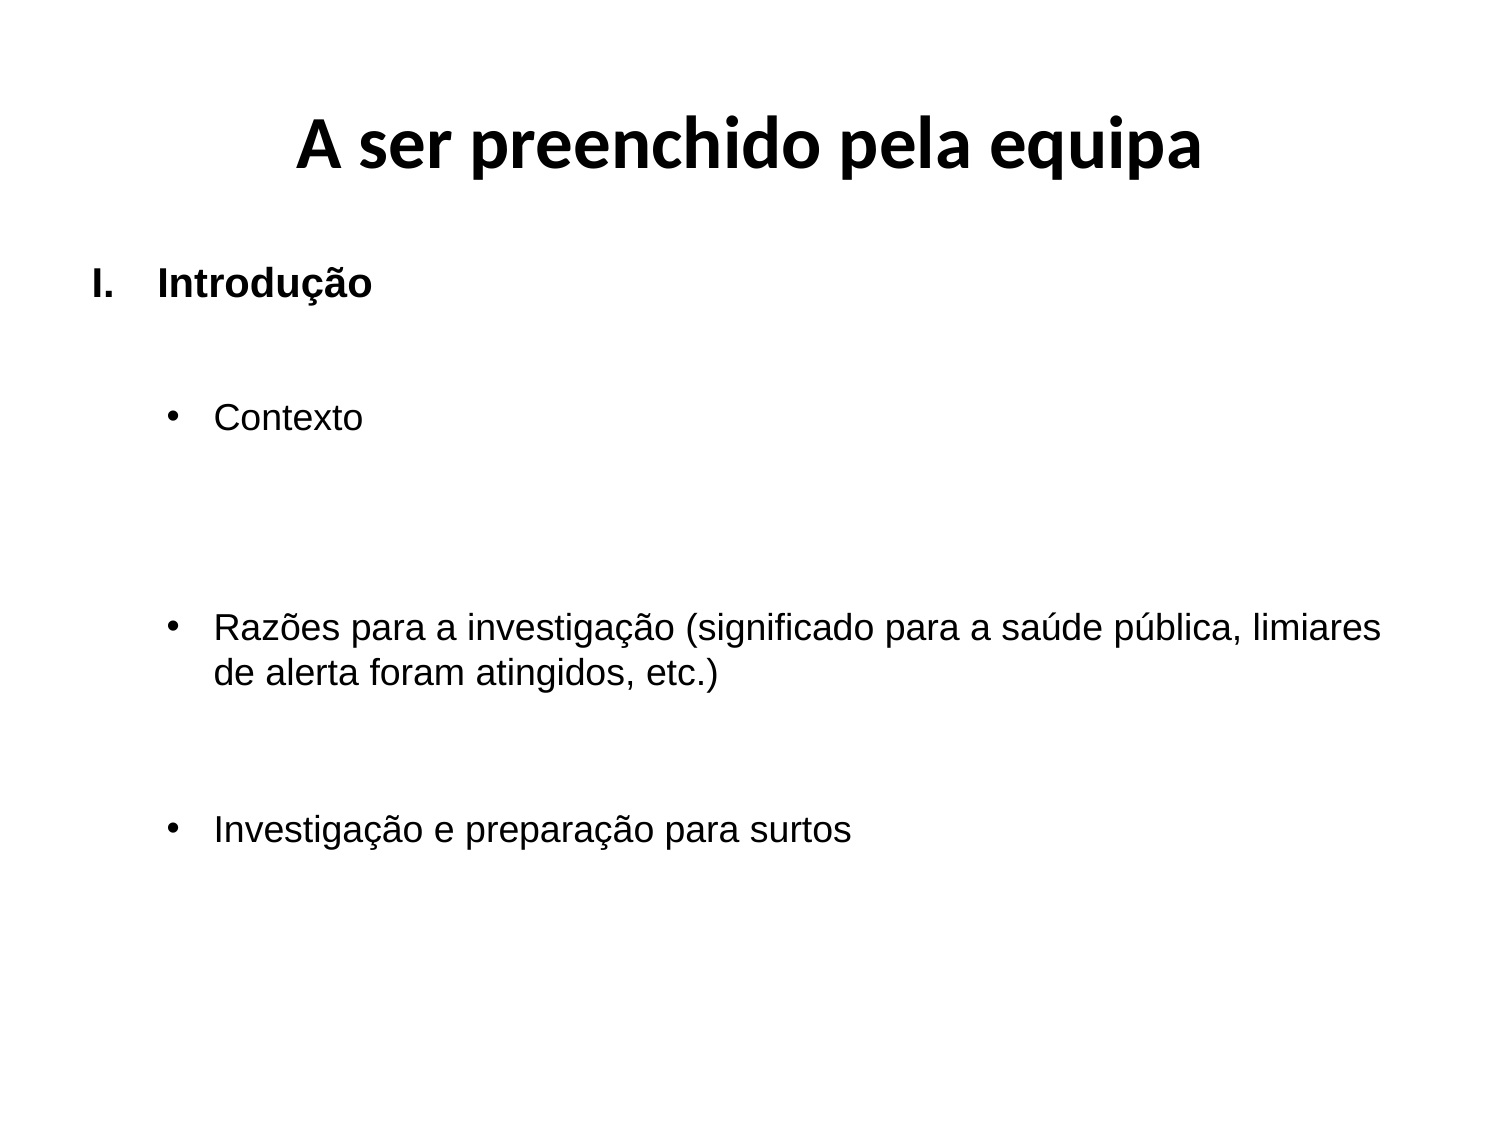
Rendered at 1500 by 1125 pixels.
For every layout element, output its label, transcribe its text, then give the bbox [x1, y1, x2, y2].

text_box Introdução Contexto Razões para a investigação (significado para a saúde pública, limiares de alerta foram atingidos, etc.) Investigação e preparação para surtos [76, 208, 1427, 951]
title A ser preenchido pela equipa [75, 45, 1425, 233]
